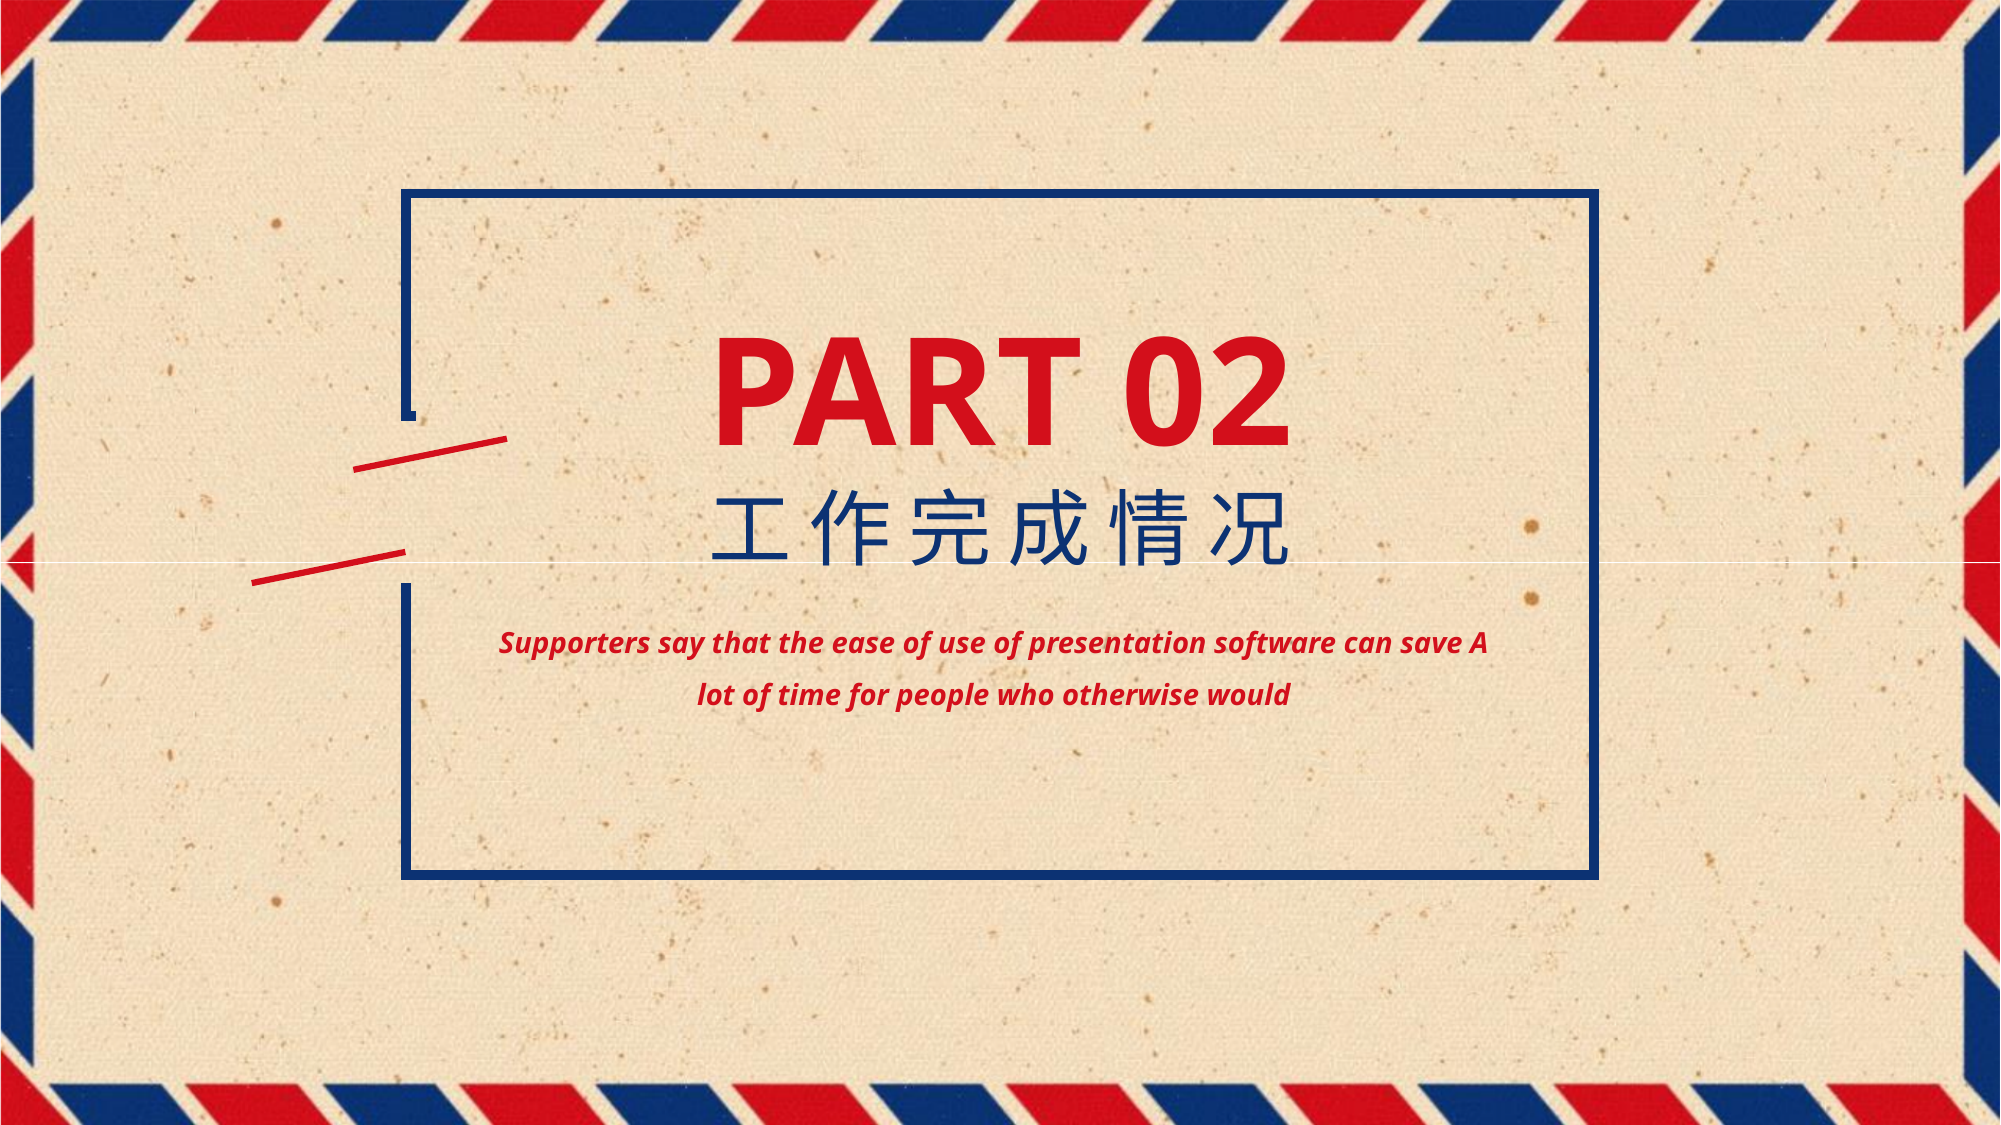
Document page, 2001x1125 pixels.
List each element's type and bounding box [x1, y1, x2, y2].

text_box [0, 0, 2000, 1125]
text_box [251, 193, 1595, 875]
